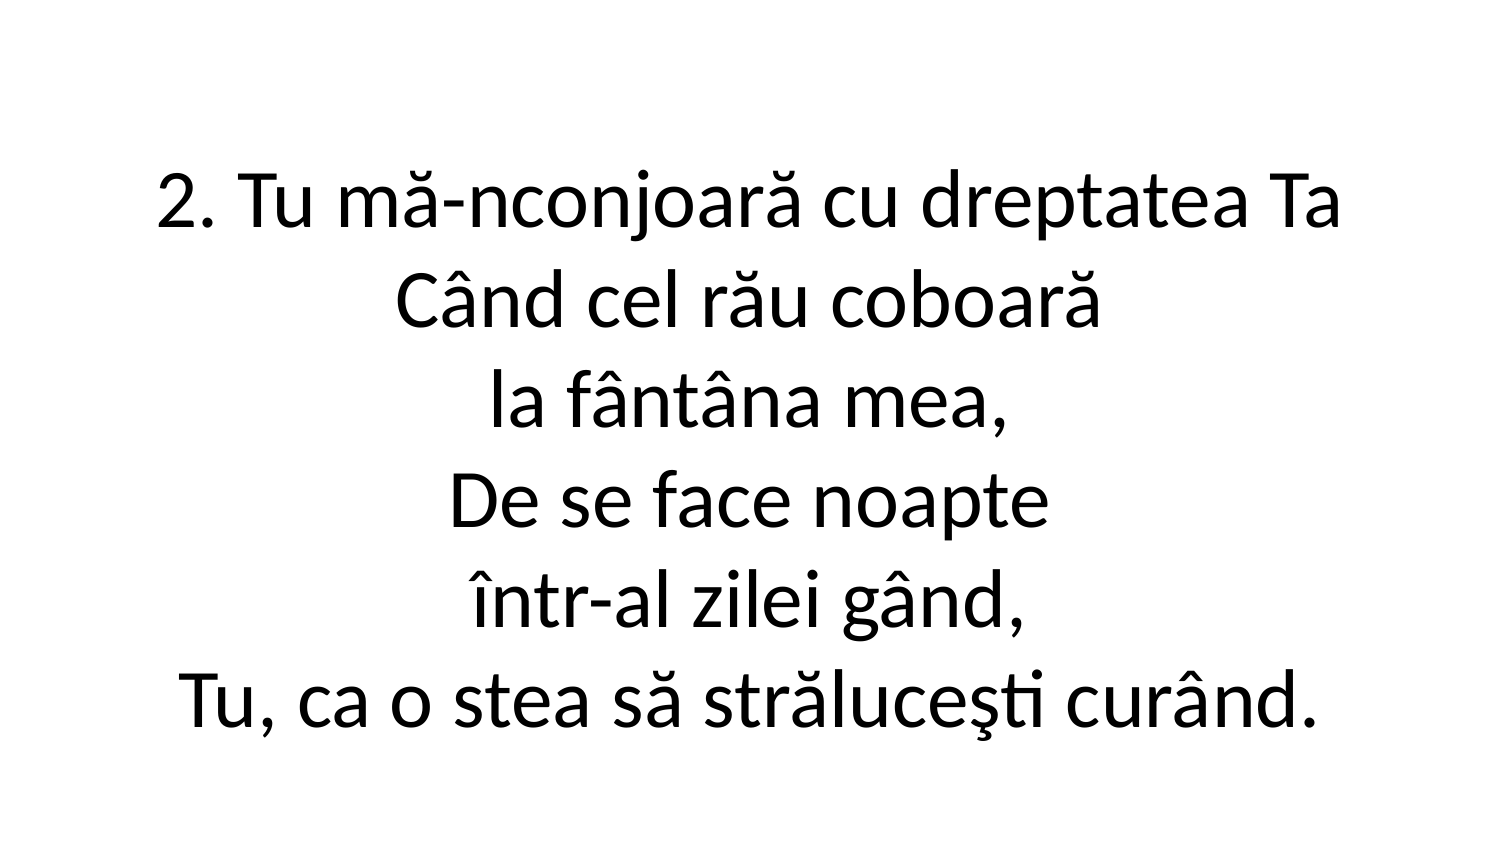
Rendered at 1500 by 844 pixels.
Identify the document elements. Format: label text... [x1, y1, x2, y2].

text_box 2. Tu mă-nconjoară cu dreptatea Ta Când cel rău coboară la fântâna mea, De se face noapte într-al zilei gând, Tu, ca o stea să străluceşti curând. [140, 92, 1360, 752]
